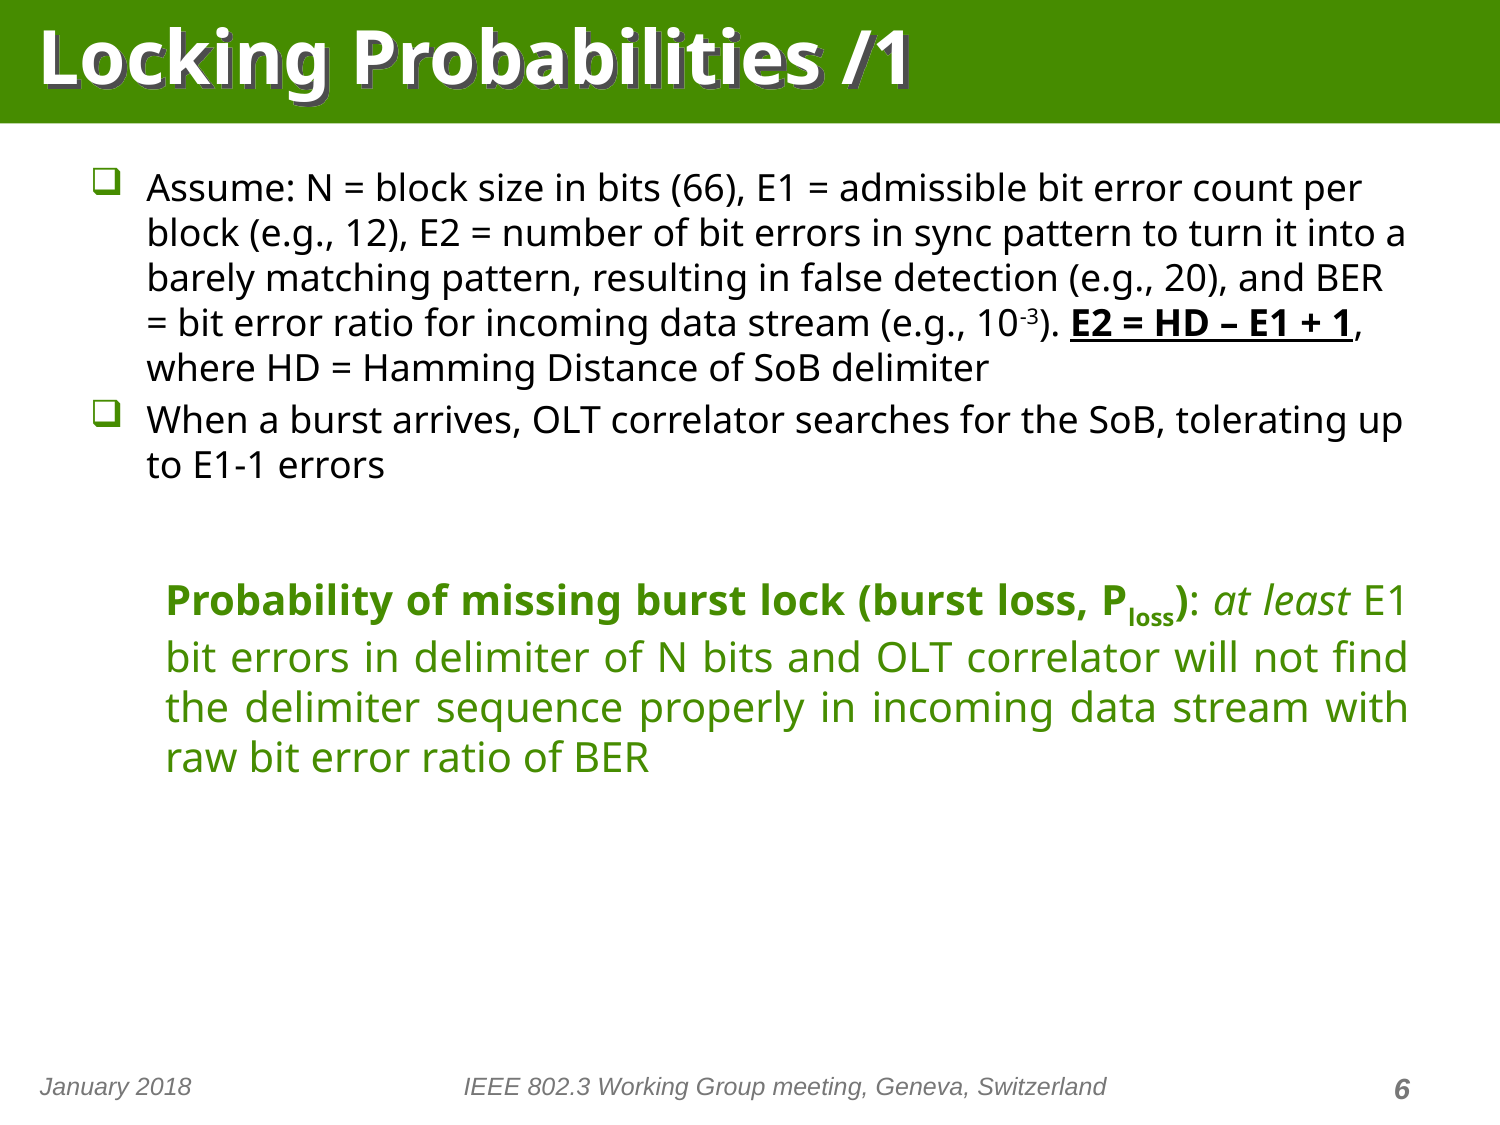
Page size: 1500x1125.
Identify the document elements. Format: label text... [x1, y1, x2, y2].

slide_number 6 [1237, 1062, 1426, 1103]
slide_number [24, 1062, 337, 1103]
footer IEEE 802.3 Working Group meeting, Geneva, Switzerland [360, 1062, 1212, 1103]
title Locking Probabilities /1 [37, 4, 1462, 105]
